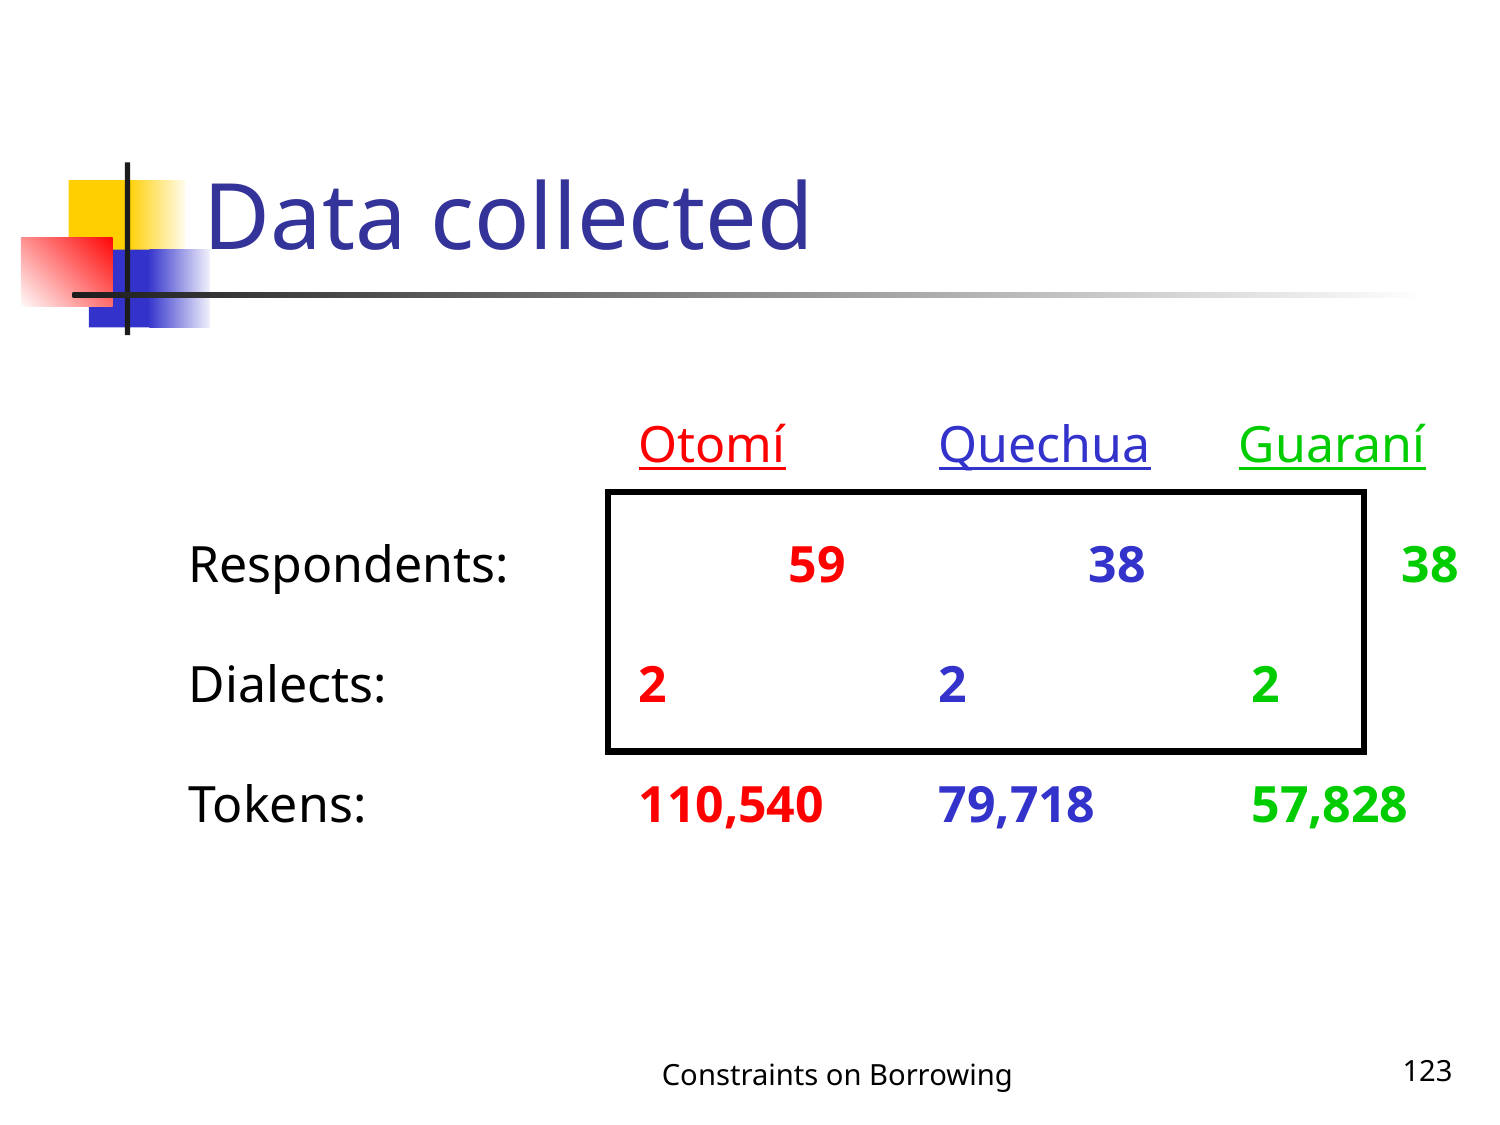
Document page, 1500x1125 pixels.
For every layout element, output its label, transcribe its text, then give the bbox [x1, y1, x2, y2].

footer Constraints on Borrowing [599, 1023, 1076, 1100]
text_box Otomí Quechua Guaraní Respondents: 59 38 38 Dialects: 2 2 2 Tokens: 110,540 79,718 57,828 [173, 405, 1474, 841]
title Data collected [188, 34, 1468, 276]
text_box [608, 491, 1365, 752]
slide_number 123 [1154, 1023, 1468, 1100]
